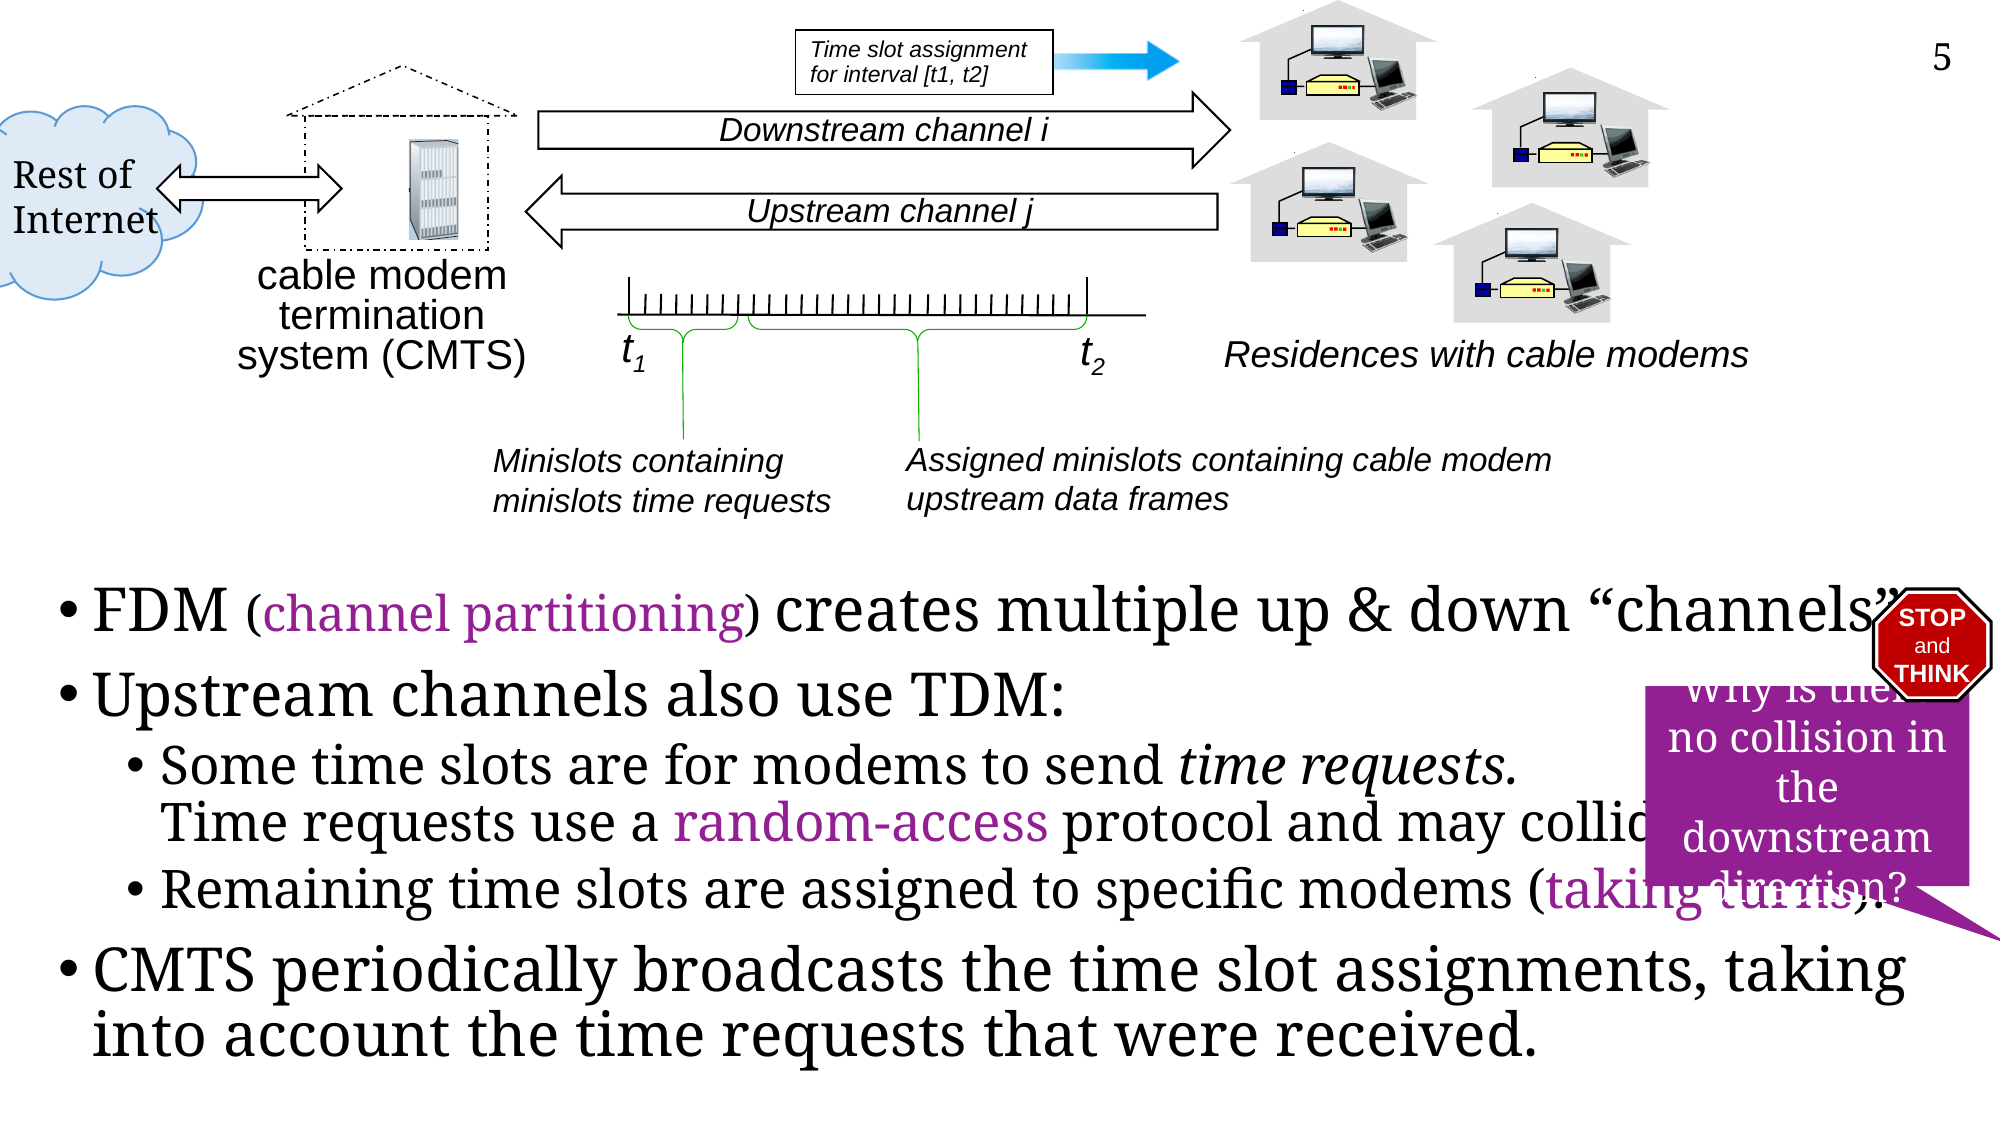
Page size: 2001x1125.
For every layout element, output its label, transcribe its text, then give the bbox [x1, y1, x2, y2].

text_box Why is there no collision in the downstream direction? [1644, 685, 2000, 943]
list FDM (channel partitioning) creates multiple up & down “channels”. Upstream channels also use TDM: Some time slots are for modems to send time requests. Time requests use a random-access protocol and may collide. Remaining time slots are assigned to specific modems (taking turns). CMTS periodically broadcasts the time slot assignments, taking into account the time requests that were received. [43, 571, 1953, 1106]
text_box [0, 249, 162, 301]
text_box Rest of Internet [0, 143, 197, 249]
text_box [1873, 588, 1992, 701]
text_box [0, 105, 191, 143]
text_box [197, 0, 1769, 529]
text_box [155, 162, 197, 215]
